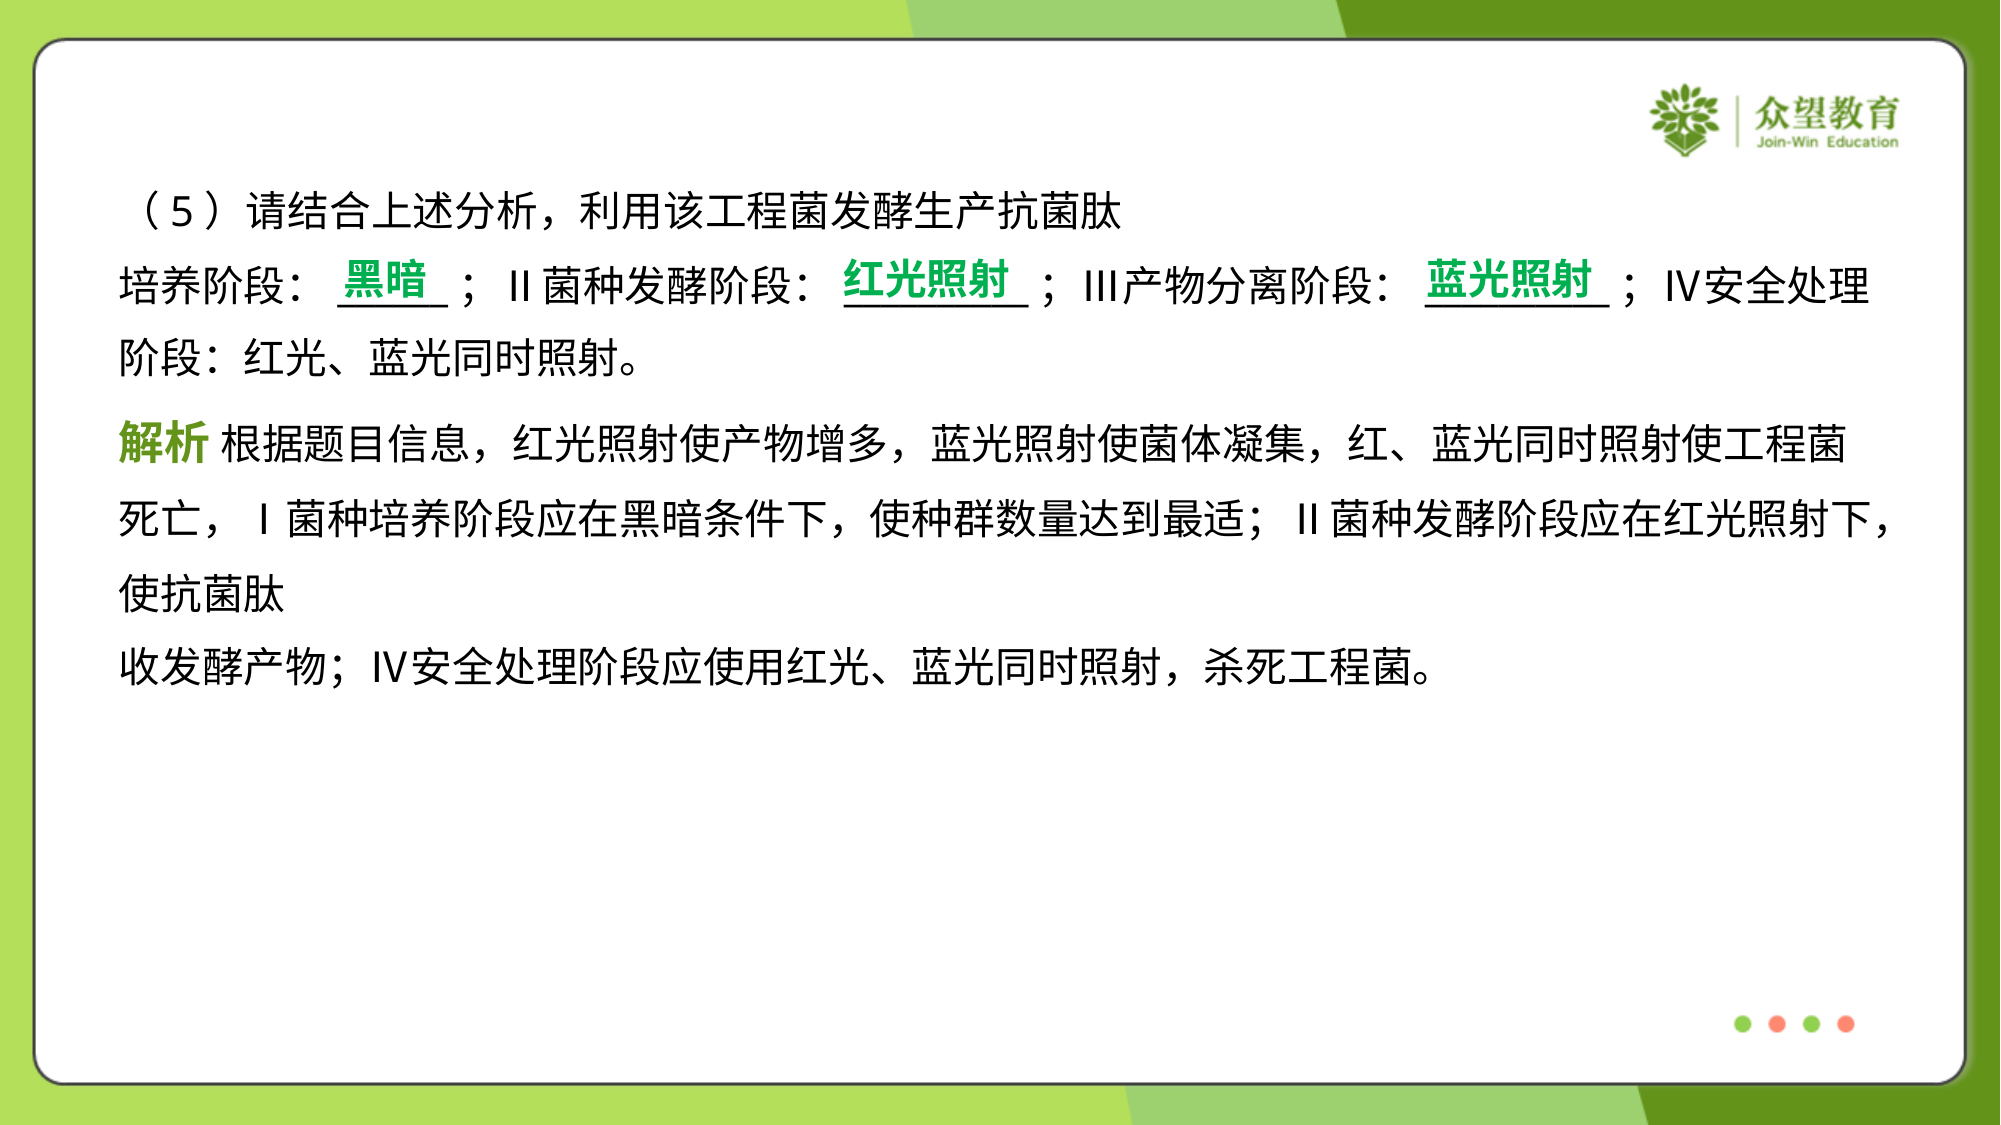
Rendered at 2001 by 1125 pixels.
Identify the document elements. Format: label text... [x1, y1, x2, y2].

text_box 黑暗 [328, 228, 442, 296]
text_box 红光照射 [828, 228, 1026, 296]
picture [0, 0, 2000, 1125]
text_box 蓝光照射 [1411, 228, 1609, 296]
